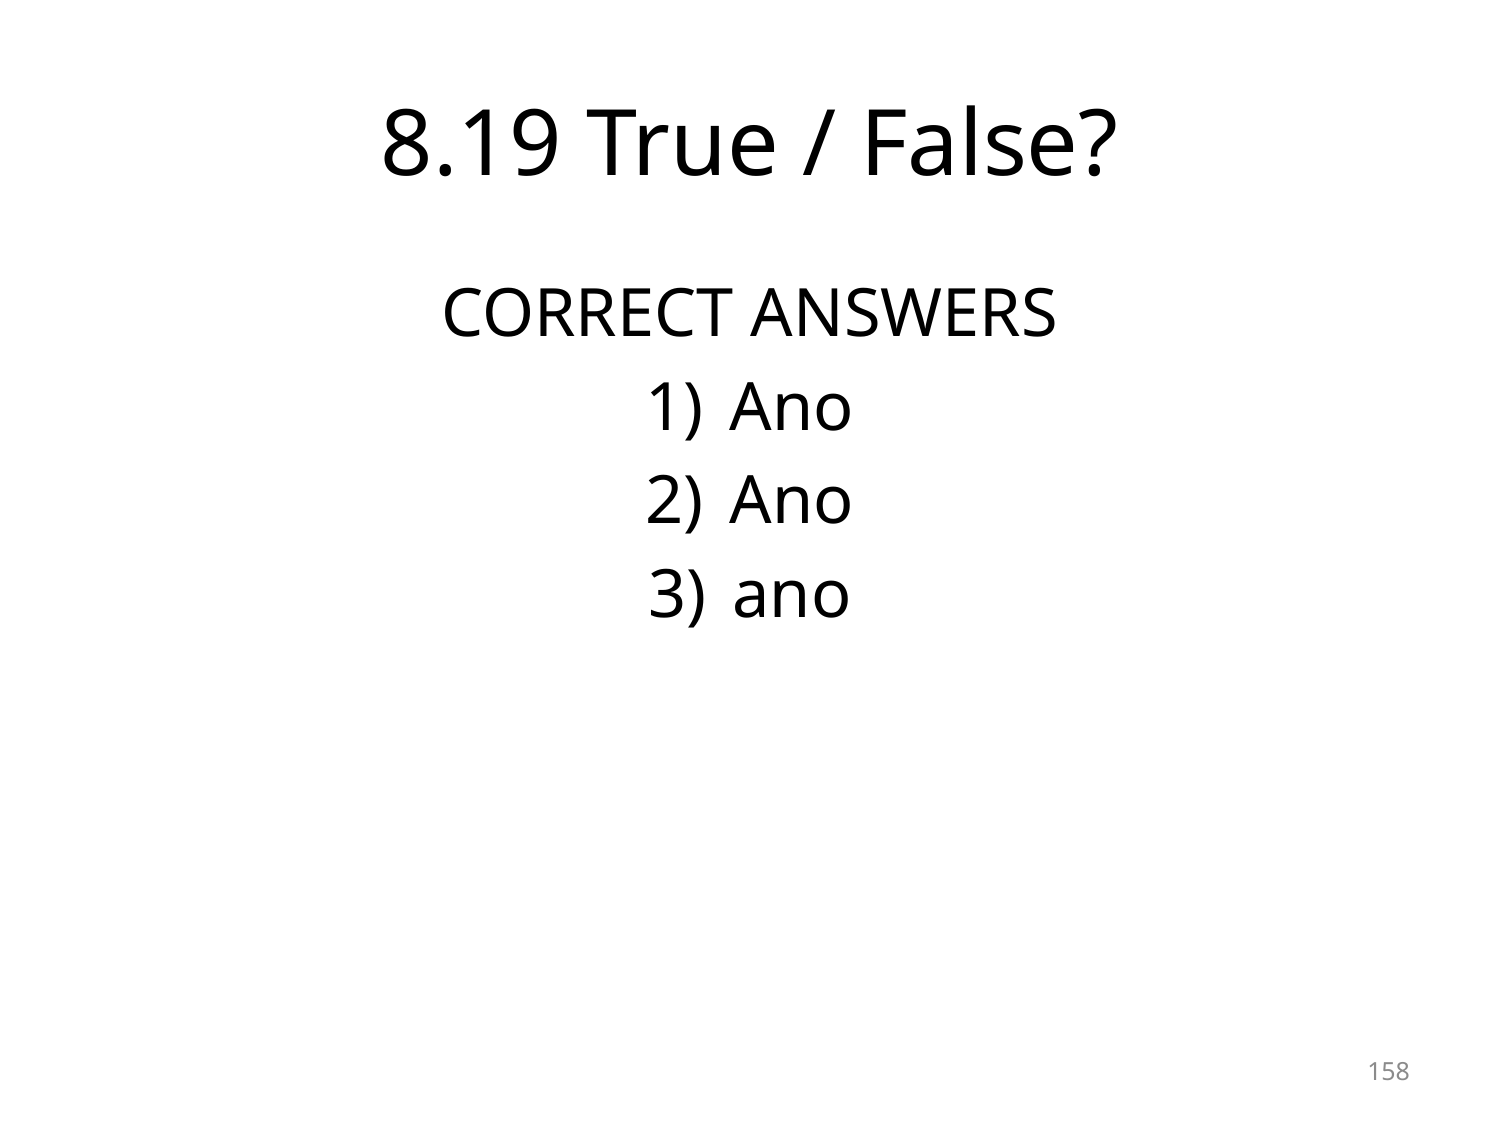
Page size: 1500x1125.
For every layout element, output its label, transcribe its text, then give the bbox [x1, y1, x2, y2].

list CORRECT ANSWERS Ano Ano ano [75, 262, 1425, 1005]
slide_number 158 [1074, 1042, 1425, 1103]
title 8.19 True / False? [75, 45, 1425, 233]
